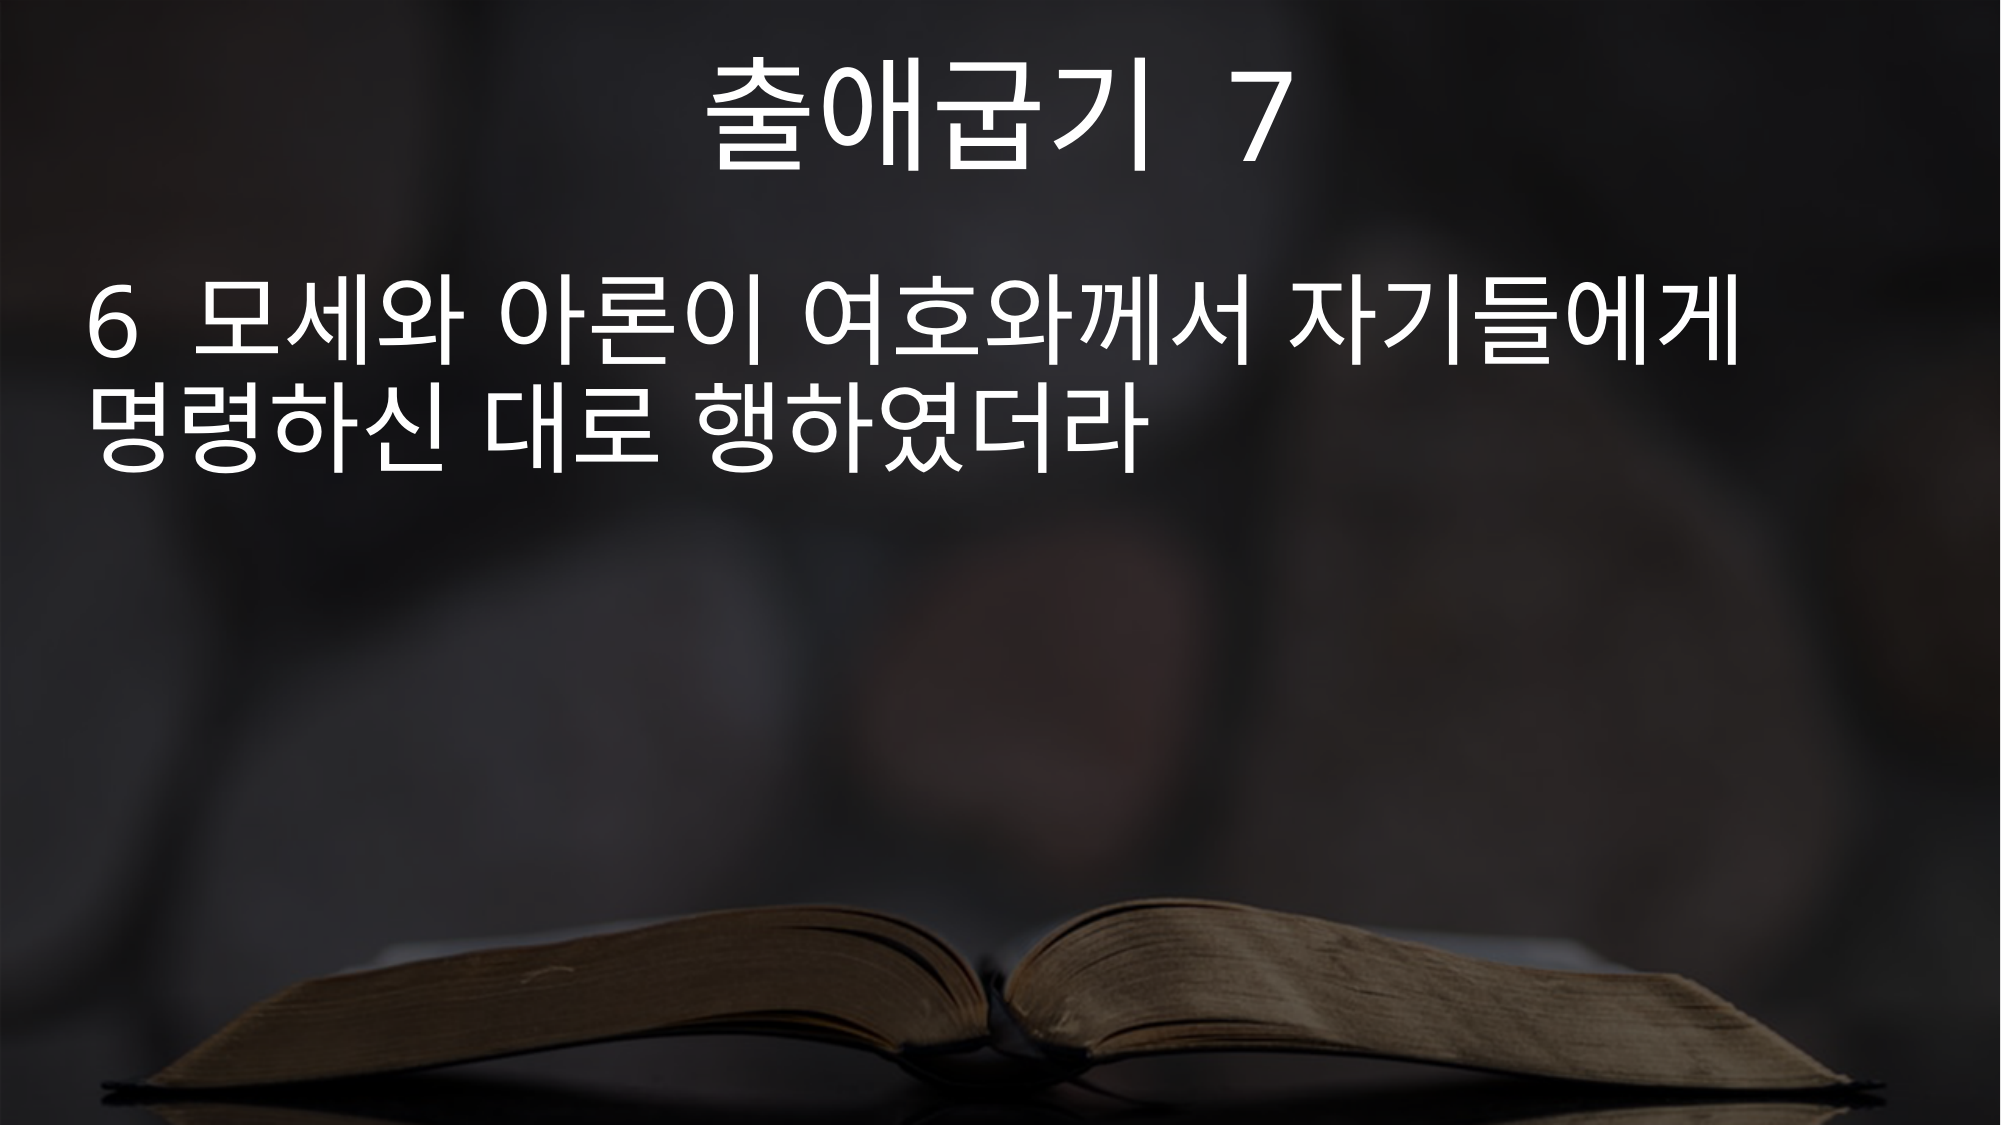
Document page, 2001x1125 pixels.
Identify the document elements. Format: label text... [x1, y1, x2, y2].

list 6 모세와 아론이 여호와께서 자기들에게 명령하신 대로 행하였더라 [69, 263, 1953, 423]
footer 출애굽기 7 [0, 32, 2000, 192]
picture [0, 0, 2001, 1125]
